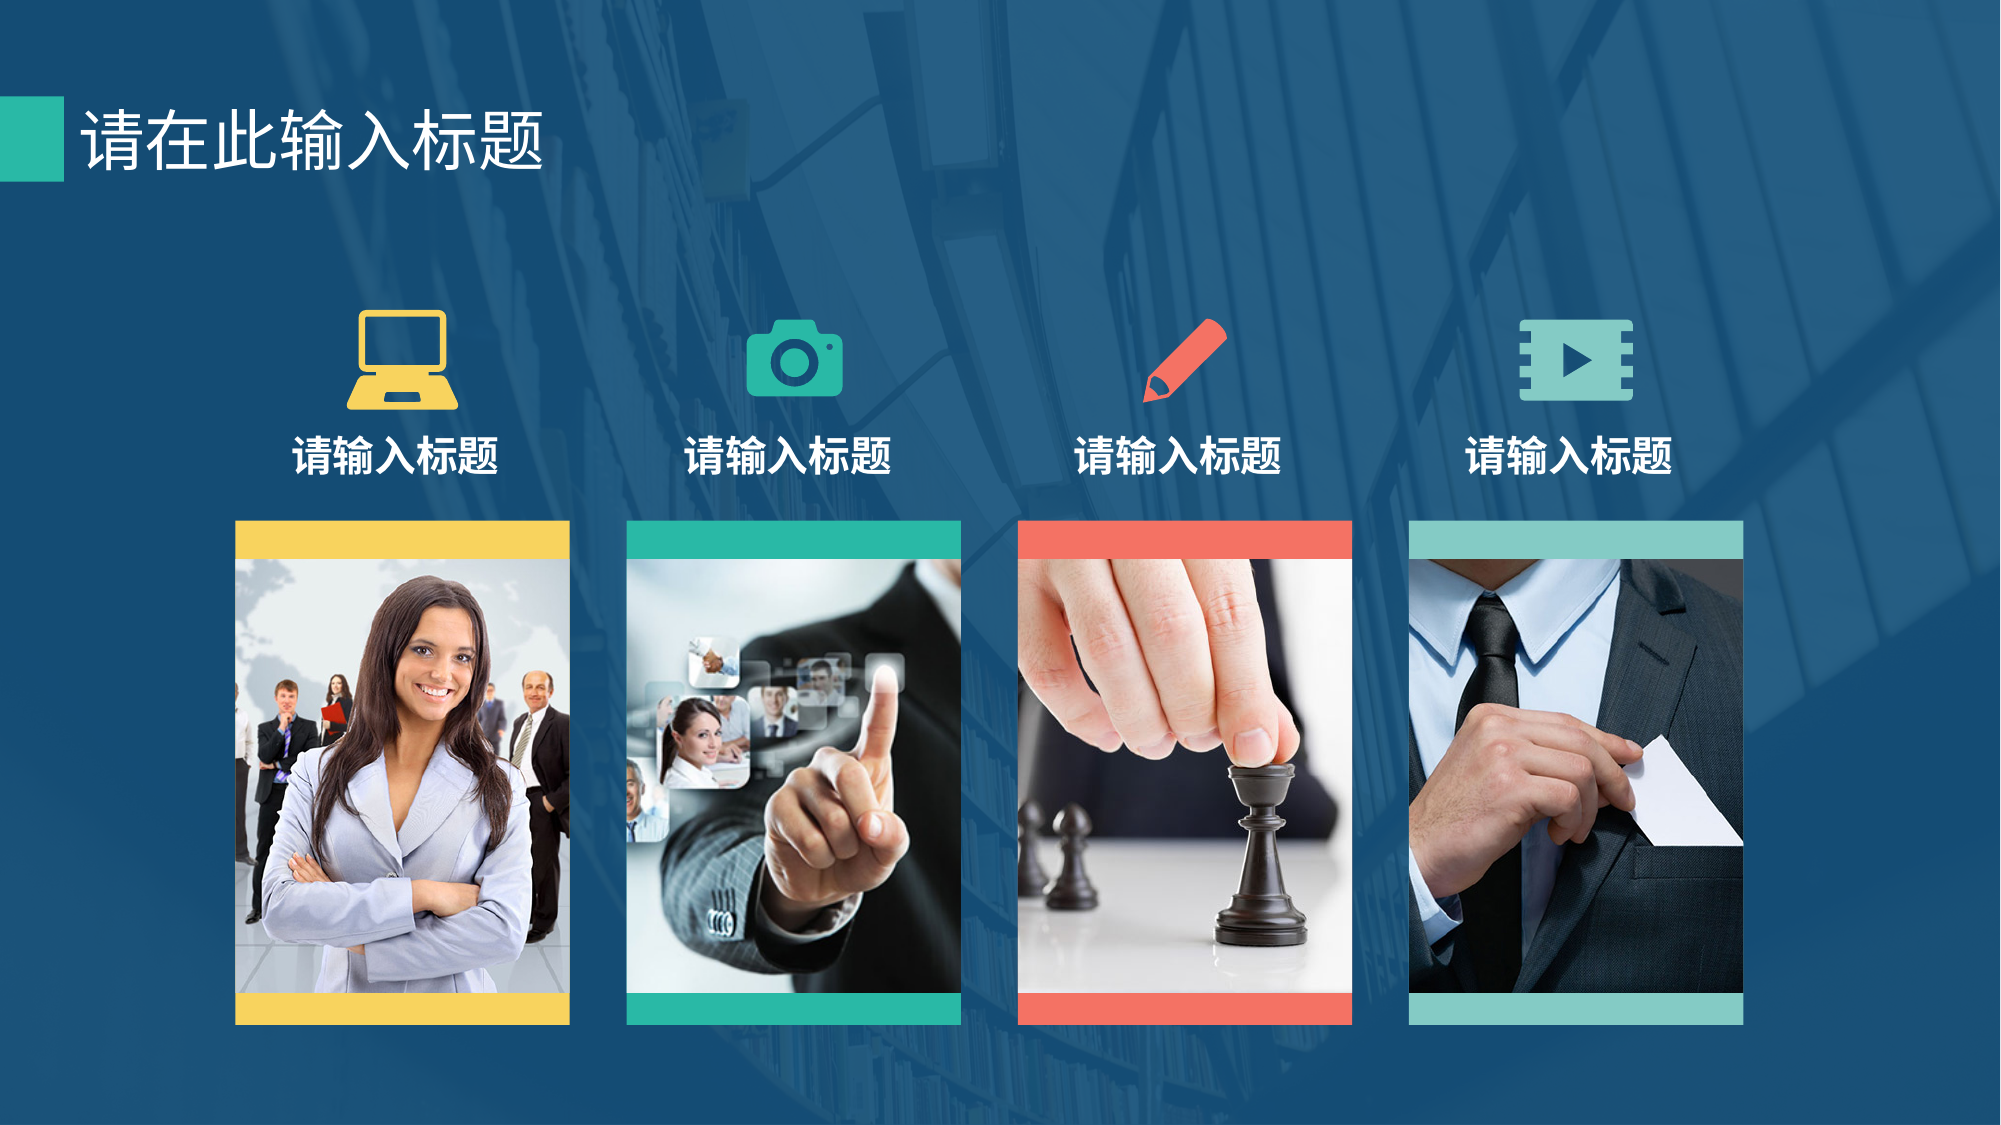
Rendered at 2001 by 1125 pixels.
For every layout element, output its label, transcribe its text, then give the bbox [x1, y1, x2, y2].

text_box [1017, 519, 1353, 559]
text_box [1408, 993, 1744, 1026]
text_box [1519, 319, 1633, 401]
text_box 请输入标题 [668, 422, 921, 487]
text_box [1017, 993, 1353, 1026]
text_box 请输入标题 [1059, 422, 1312, 487]
text_box [746, 319, 843, 397]
text_box [625, 519, 962, 1026]
text_box [1408, 519, 1744, 559]
text_box [234, 519, 571, 1026]
text_box [346, 309, 459, 410]
text_box 请输入标题 [1449, 422, 1703, 487]
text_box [0, 96, 548, 182]
text_box 请输入标题 [276, 422, 529, 487]
text_box [1142, 318, 1227, 403]
picture [0, 0, 2001, 1125]
